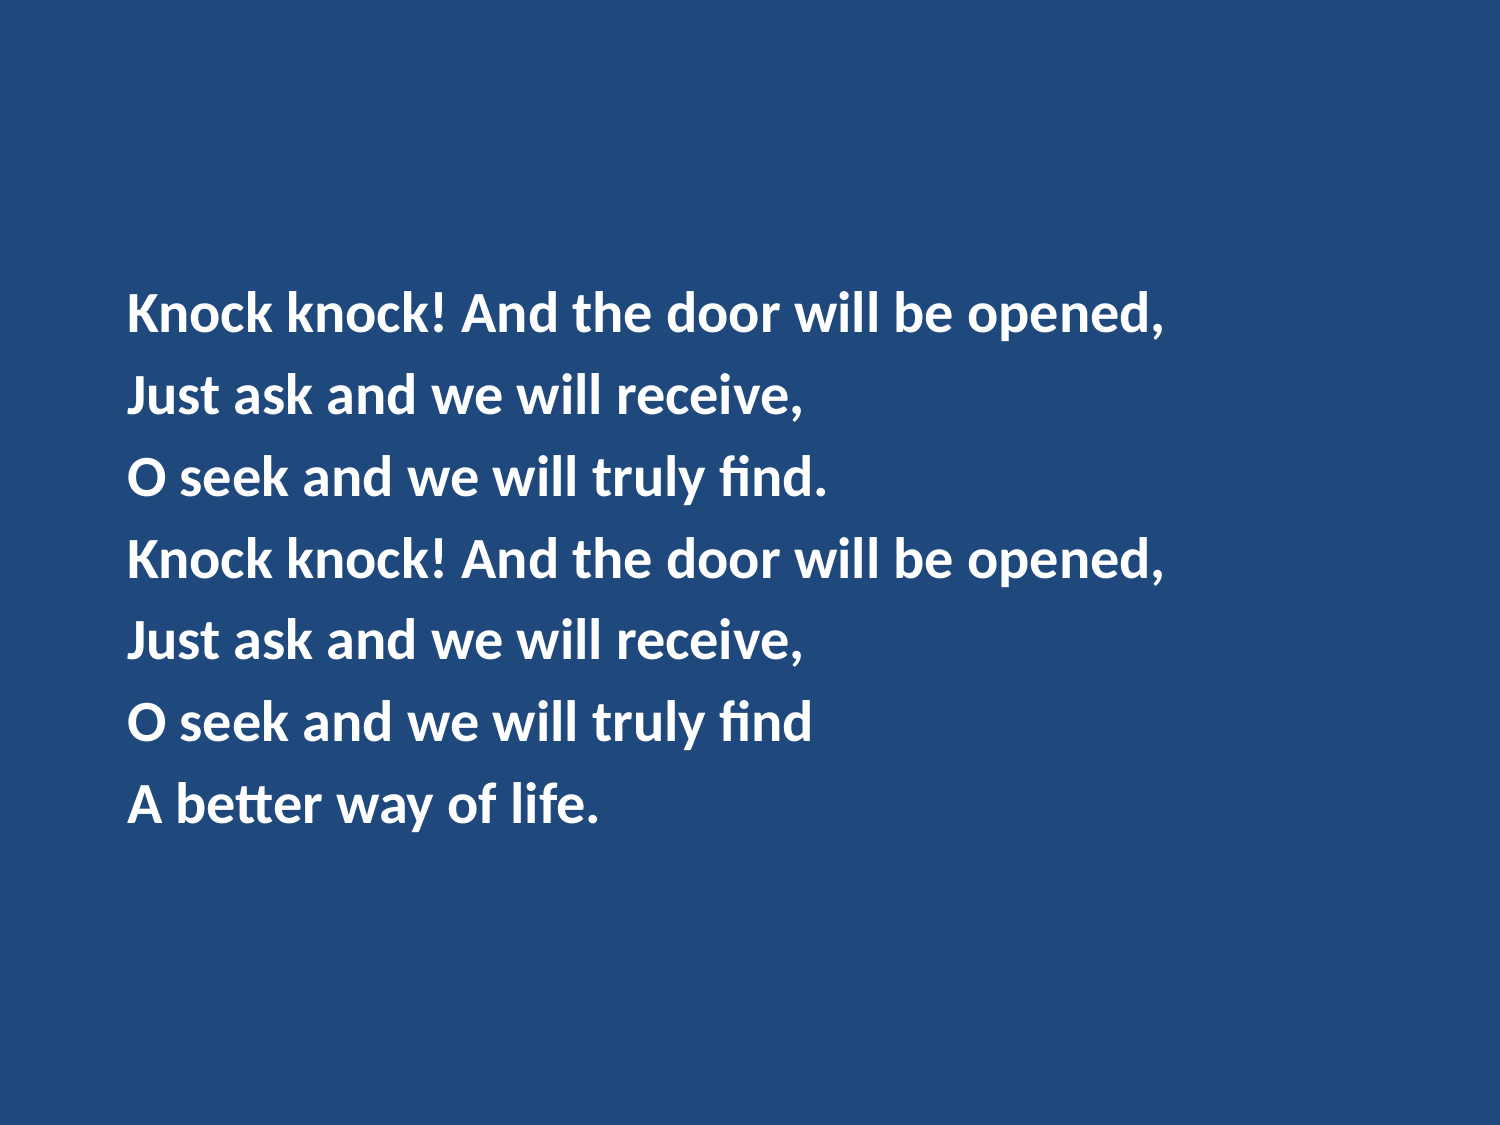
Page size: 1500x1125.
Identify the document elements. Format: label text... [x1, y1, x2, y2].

list Knock knock! And the door will be opened, Just ask and we will receive, O seek and we will truly find. Knock knock! And the door will be opened, Just ask and we will receive, O seek and we will truly find A better way of life. [112, 267, 1471, 858]
